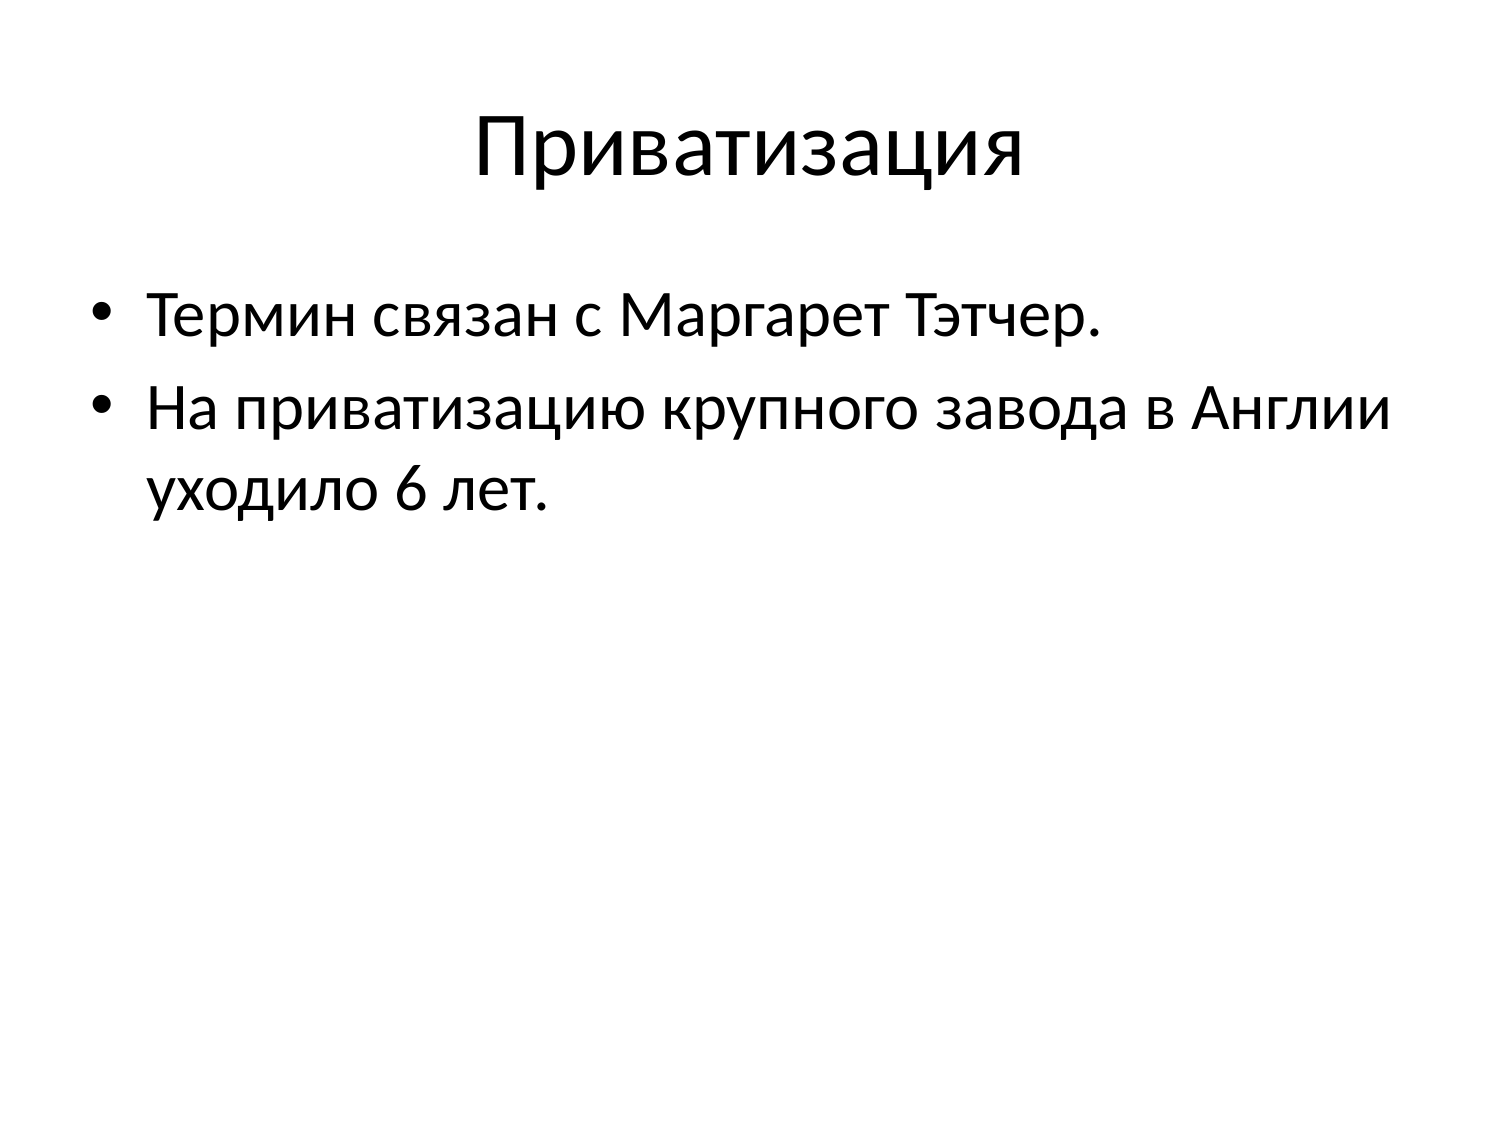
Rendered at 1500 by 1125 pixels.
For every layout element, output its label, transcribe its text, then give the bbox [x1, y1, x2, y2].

list Термин связан с Маргарет Тэтчер. На приватизацию крупного завода в Англии уходило 6 лет. [75, 262, 1425, 1005]
title Приватизация [75, 45, 1425, 233]
